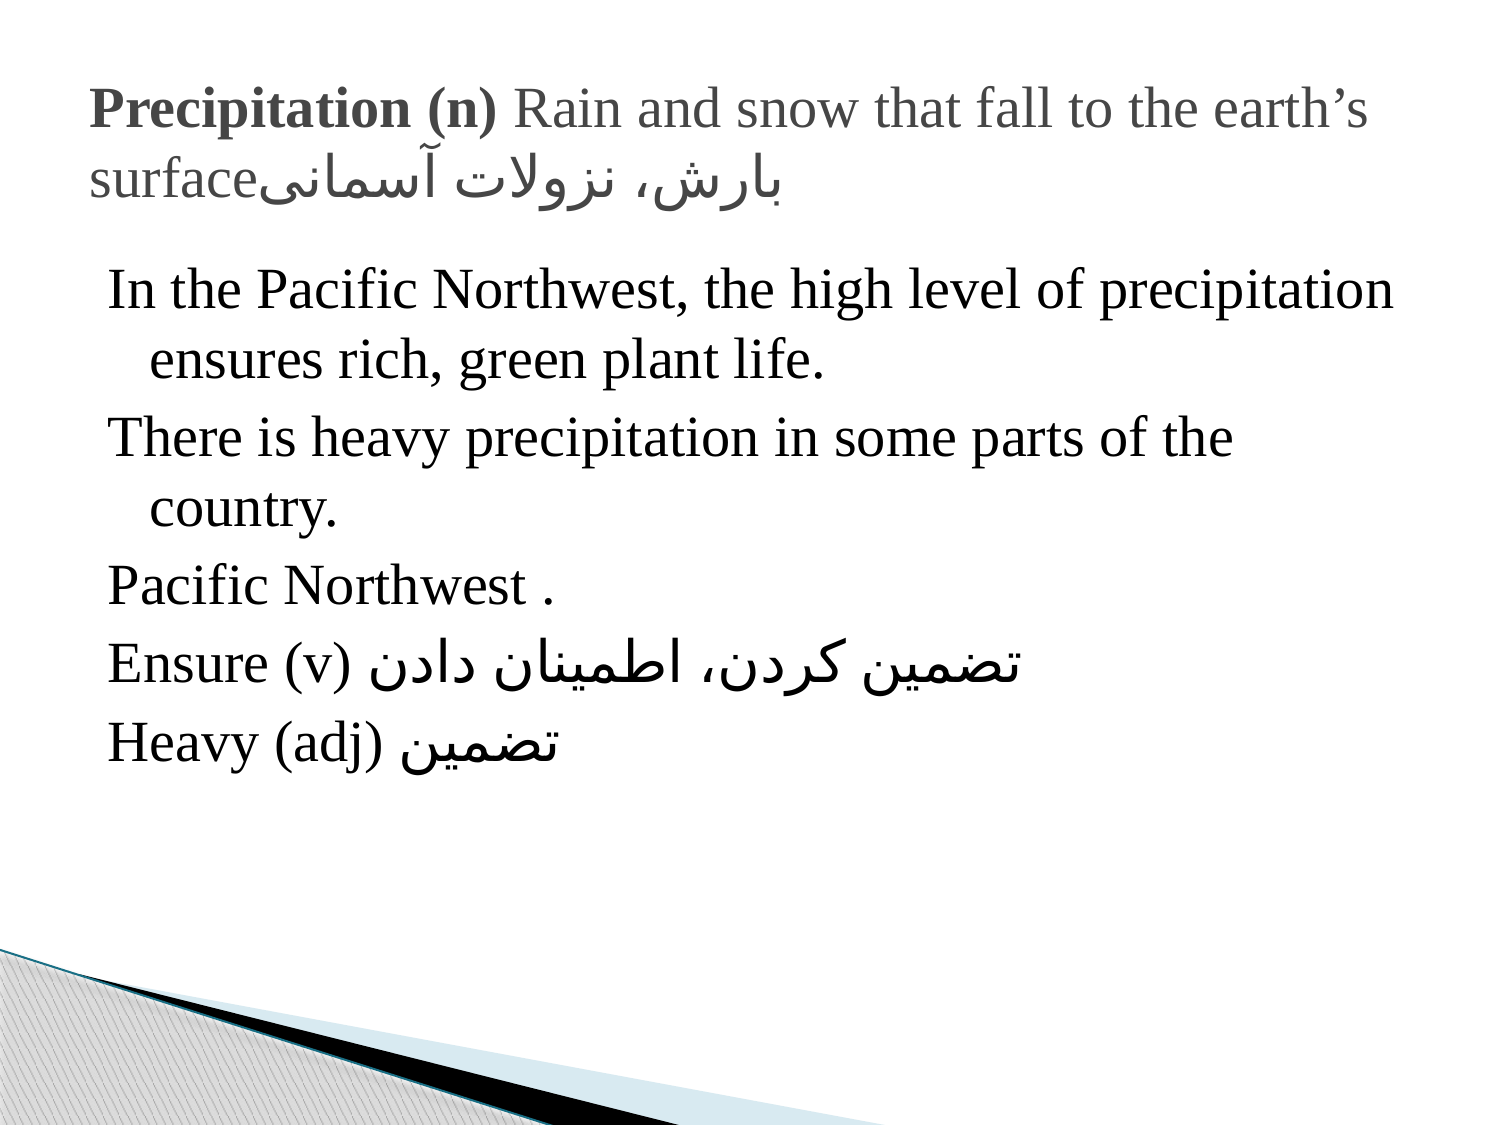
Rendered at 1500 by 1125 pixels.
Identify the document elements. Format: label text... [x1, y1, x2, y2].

title Precipitation (n) Rain and snow that fall to the earth’s surfaceبارش، نزولات آسمانی [75, 45, 1425, 233]
list In the Pacific Northwest, the high level of precipitation ensures rich, green plant life. There is heavy precipitation in some parts of the country. Pacific Northwest . Ensure (v) تضمین کردن، اطمینان دادن Heavy (adj) تضمین [75, 243, 1425, 986]
